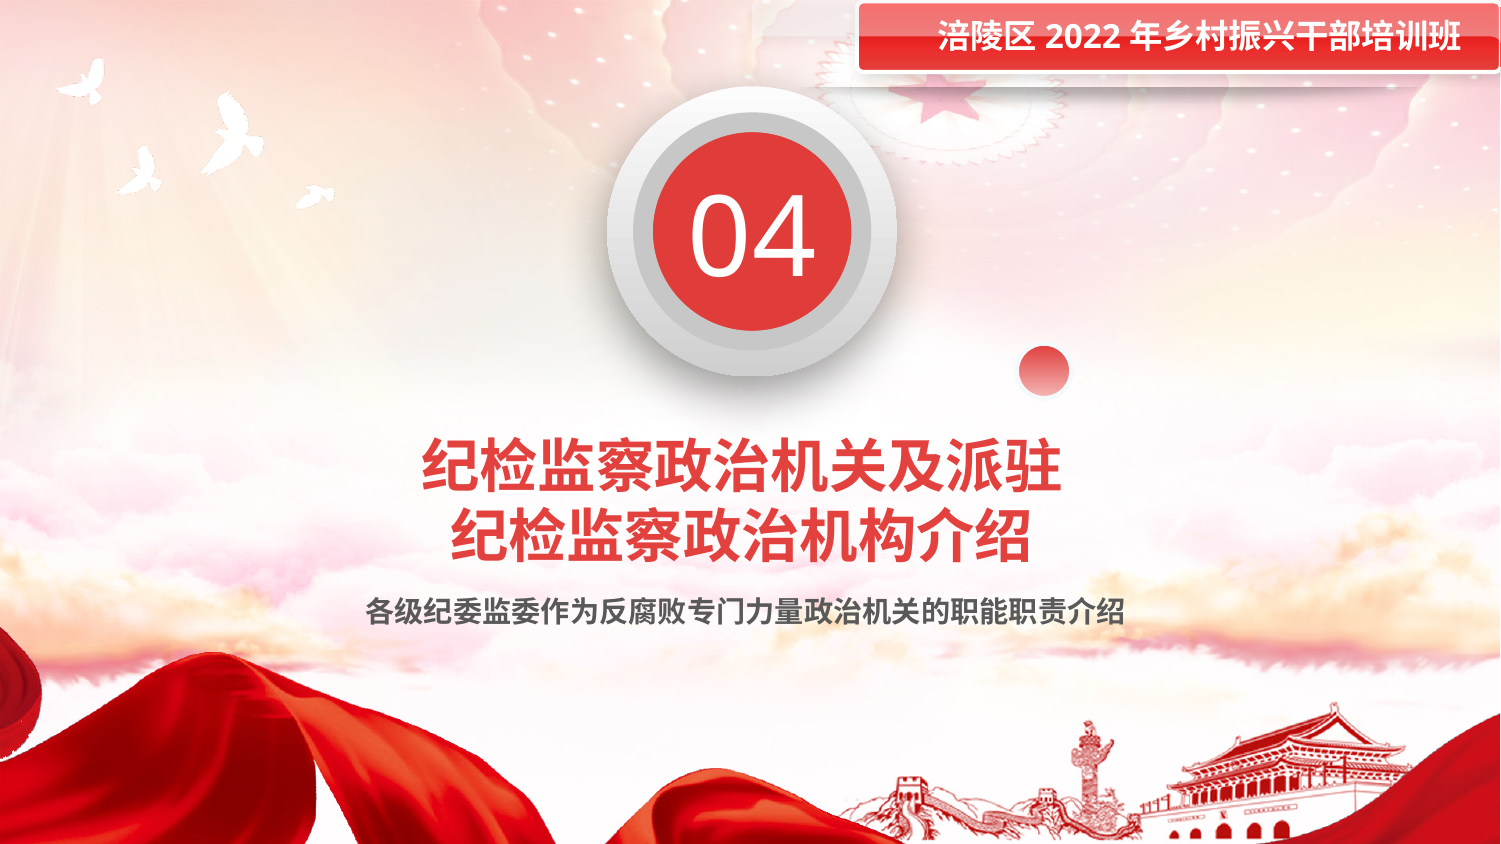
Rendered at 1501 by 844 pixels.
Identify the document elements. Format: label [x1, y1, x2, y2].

text_box [596, 86, 909, 377]
text_box [751, 0, 1501, 120]
picture [0, 0, 1501, 844]
